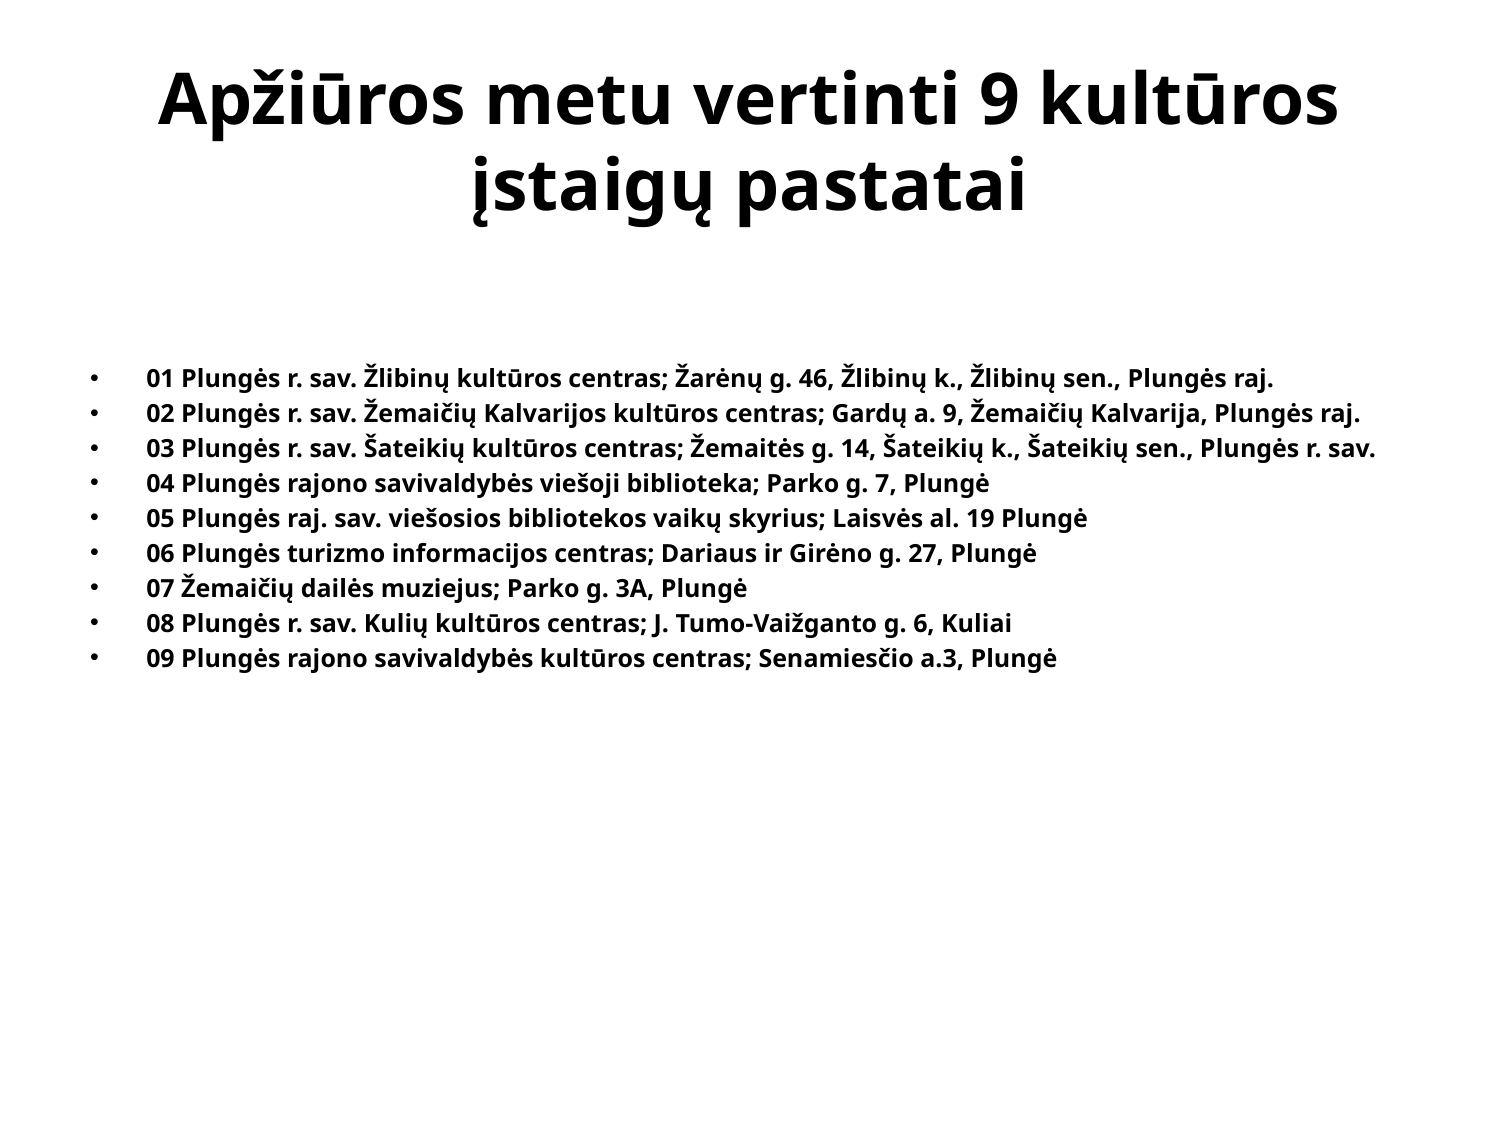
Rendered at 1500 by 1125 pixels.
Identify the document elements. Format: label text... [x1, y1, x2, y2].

title Apžiūros metu vertinti 9 kultūros įstaigų pastatai [75, 45, 1425, 233]
list 01 Plungės r. sav. Žlibinų kultūros centras; Žarėnų g. 46, Žlibinų k., Žlibinų sen., Plungės raj. 02 Plungės r. sav. Žemaičių Kalvarijos kultūros centras; Gardų a. 9, Žemaičių Kalvarija, Plungės raj. 03 Plungės r. sav. Šateikių kultūros centras; Žemaitės g. 14, Šateikių k., Šateikių sen., Plungės r. sav. 04 Plungės rajono savivaldybės viešoji biblioteka; Parko g. 7, Plungė 05 Plungės raj. sav. viešosios bibliotekos vaikų skyrius; Laisvės al. 19 Plungė 06 Plungės turizmo informacijos centras; Dariaus ir Girėno g. 27, Plungė 07 Žemaičių dailės muziejus; Parko g. 3A, Plungė 08 Plungės r. sav. Kulių kultūros centras; J. Tumo-Vaižganto g. 6, Kuliai 09 Plungės rajono savivaldybės kultūros centras; Senamiesčio a.3, Plungė [75, 262, 1425, 1005]
